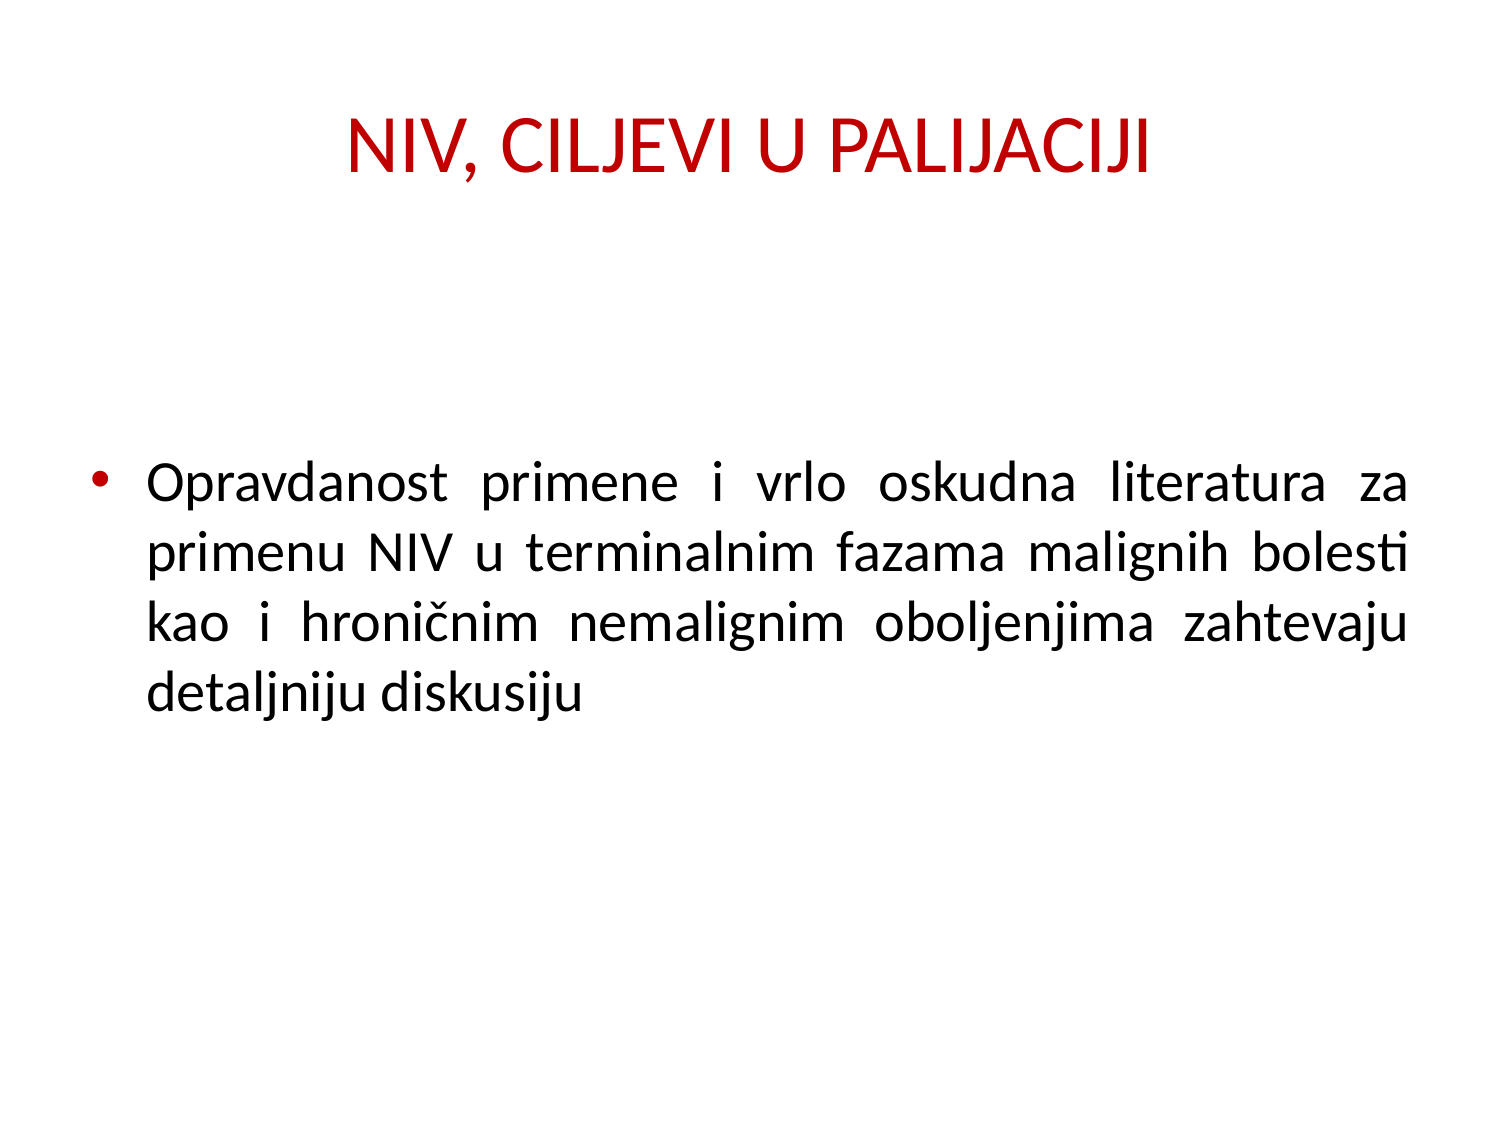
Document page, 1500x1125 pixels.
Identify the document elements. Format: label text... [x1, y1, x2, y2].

list Opravdanost primene i vrlo oskudna literatura za primenu NIV u terminalnim fazama malignih bolesti kao i hroničnim nemalignim oboljenjima zahtevaju detaljniju diskusiju [75, 262, 1425, 1005]
title NIV, CILJEVI U PALIJACIJI [75, 45, 1425, 233]
